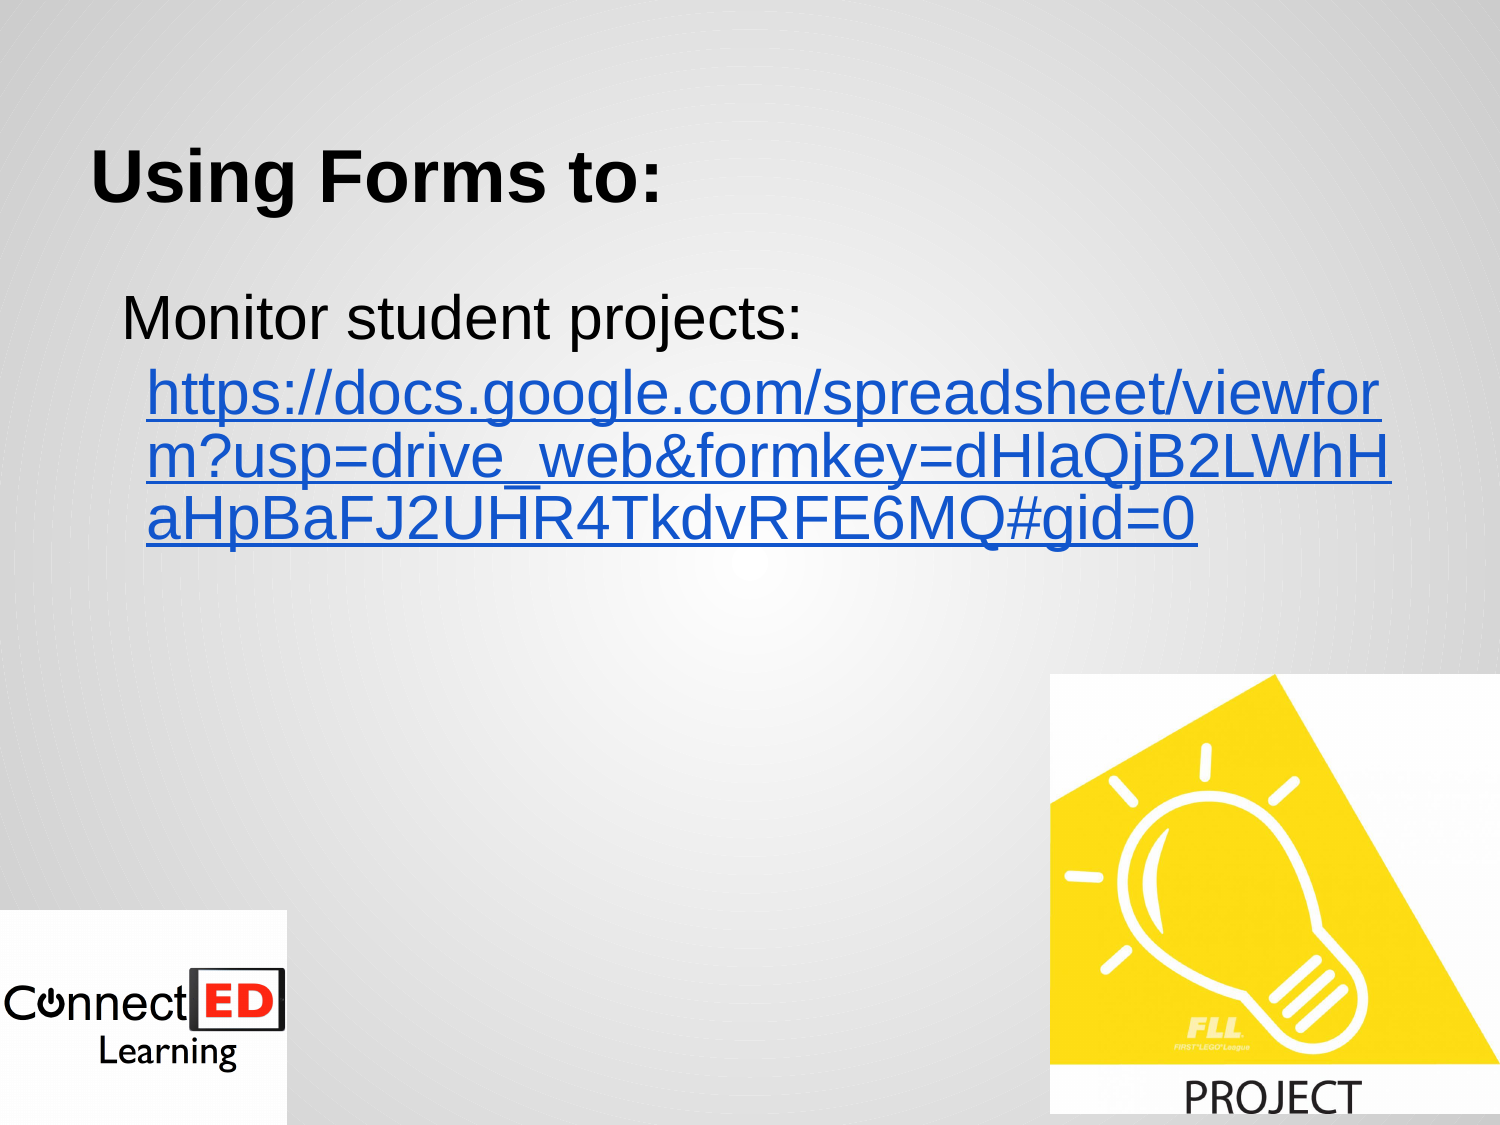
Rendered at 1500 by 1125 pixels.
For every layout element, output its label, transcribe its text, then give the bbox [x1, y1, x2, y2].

list Monitor student projects: https://docs.google.com/spreadsheet/viewform?usp=drive_web&formkey=dHlaQjB2LWhHaHpBaFJ2UHR4TkdvRFE6MQ#gid=0 [75, 262, 1425, 1078]
picture [0, 910, 287, 1125]
picture [1049, 673, 1500, 1114]
title Using Forms to: [75, 45, 1425, 233]
